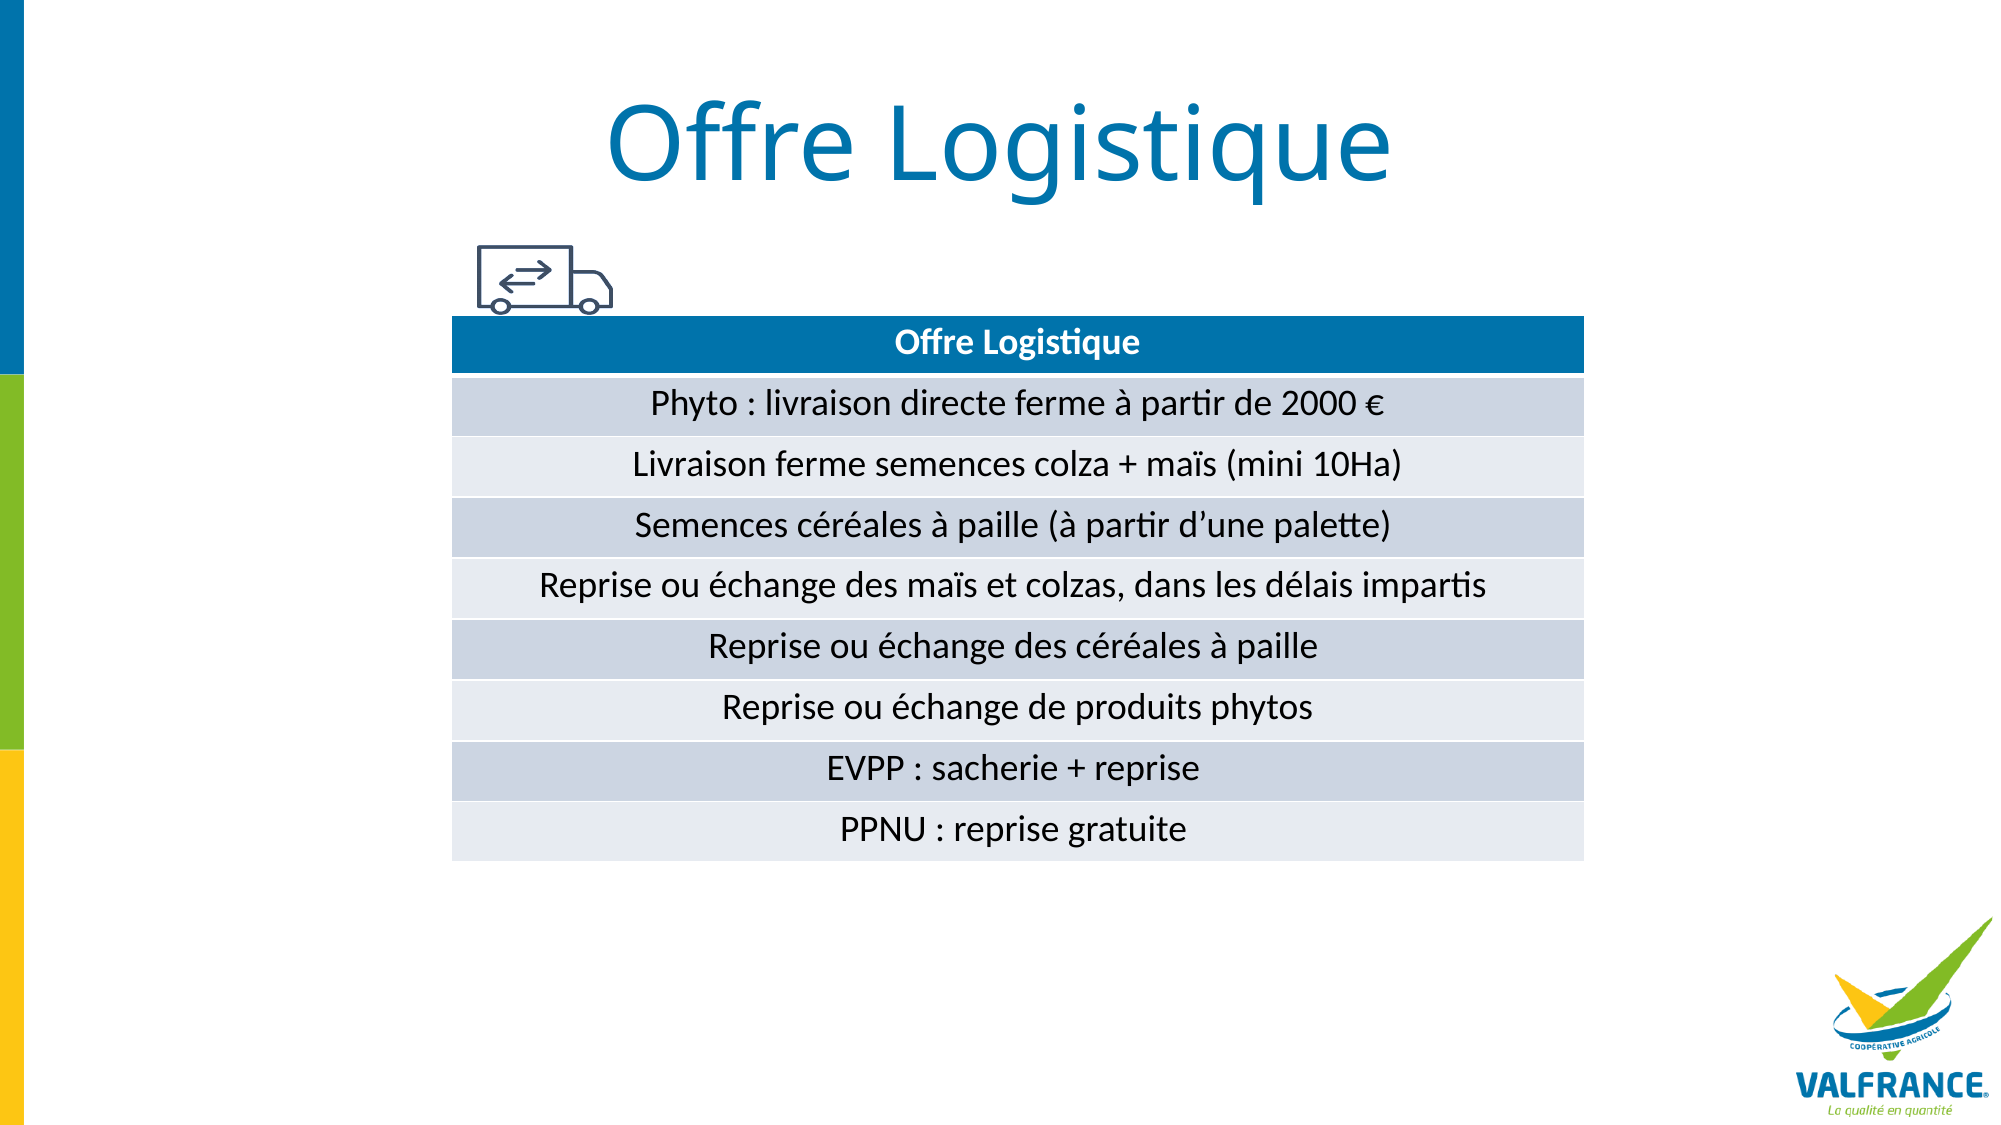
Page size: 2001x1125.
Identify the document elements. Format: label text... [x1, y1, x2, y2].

table_cell EVPP : sacherie + reprise [452, 742, 1584, 801]
picture [477, 245, 613, 315]
table_cell Semences céréales à paille (à partir d’une palette) [452, 498, 1584, 557]
table_header Offre Logistique [452, 316, 1584, 373]
picture [1796, 916, 1993, 1117]
picture [0, 375, 24, 1125]
table_cell Livraison ferme semences colza + maïs (mini 10Ha) [452, 437, 1584, 496]
title Offre Logistique [99, 45, 1900, 233]
table_cell Reprise ou échange de produits phytos [452, 681, 1584, 740]
table_cell Phyto : livraison directe ferme à partir de 2000 € [452, 378, 1584, 436]
table_cell Reprise ou échange des maïs et colzas, dans les délais impartis [452, 559, 1584, 618]
table_cell PPNU : reprise gratuite [452, 802, 1584, 861]
table_cell Reprise ou échange des céréales à paille [452, 620, 1584, 679]
